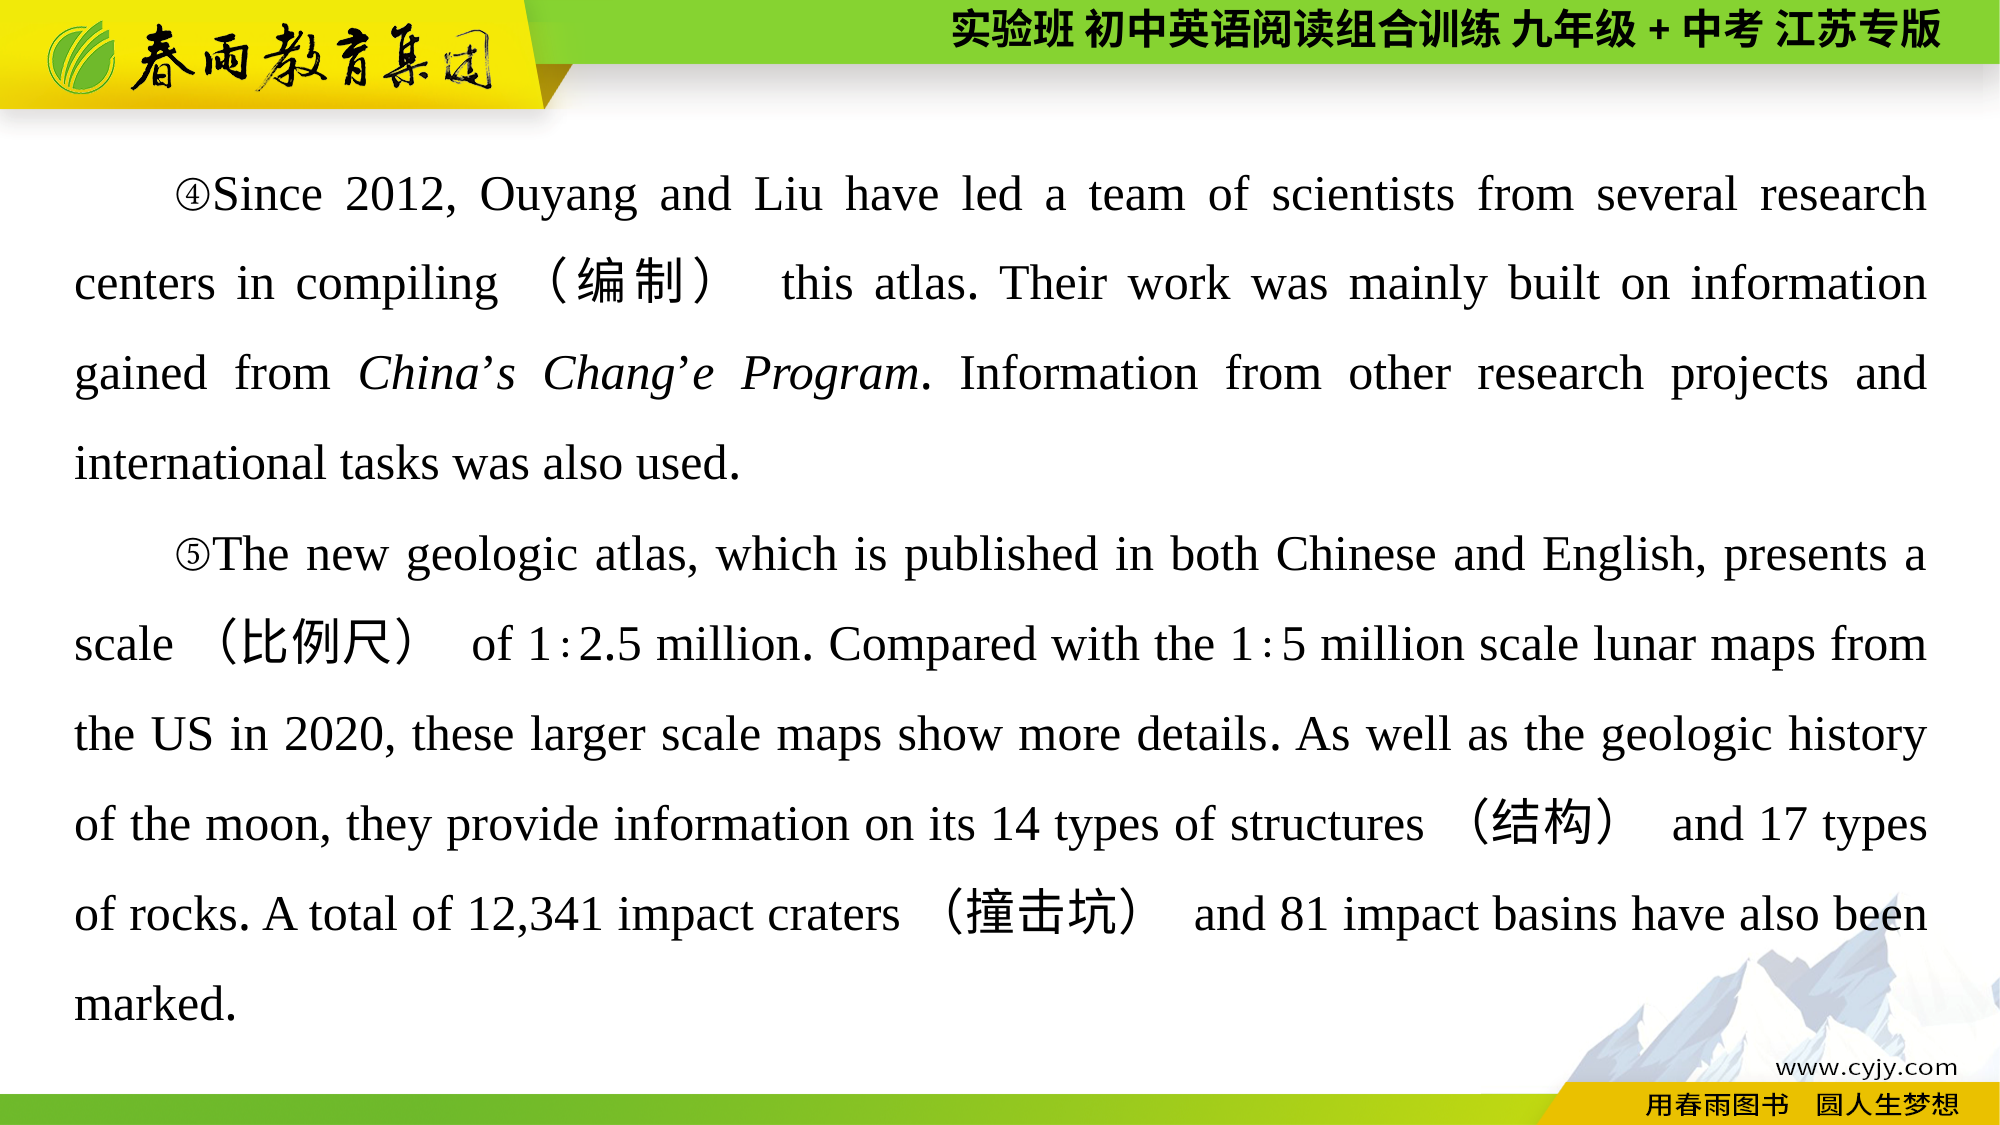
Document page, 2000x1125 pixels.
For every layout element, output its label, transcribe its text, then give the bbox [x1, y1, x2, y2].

list ④Since 2012, Ouyang and Liu have led a team of scientists from several research centers in compiling（编制） this atlas. Their work was mainly built on information gained from China’s Chang’e Program. Information from other research projects and international tasks was also used. ⑤The new geologic atlas, which is published in both Chinese and English, presents a scale（比例尺） of 1∶2.5 million. Compared with the 1∶5 million scale lunar maps from the US in 2020, these larger scale maps show more details. As well as the geologic history of the moon, they provide information on its 14 types of structures（结构） and 17 types of rocks. A total of 12,341 impact craters（撞击坑） and 81 impact basins have also been marked. [59, 122, 1944, 1035]
picture [0, 0, 2000, 1125]
